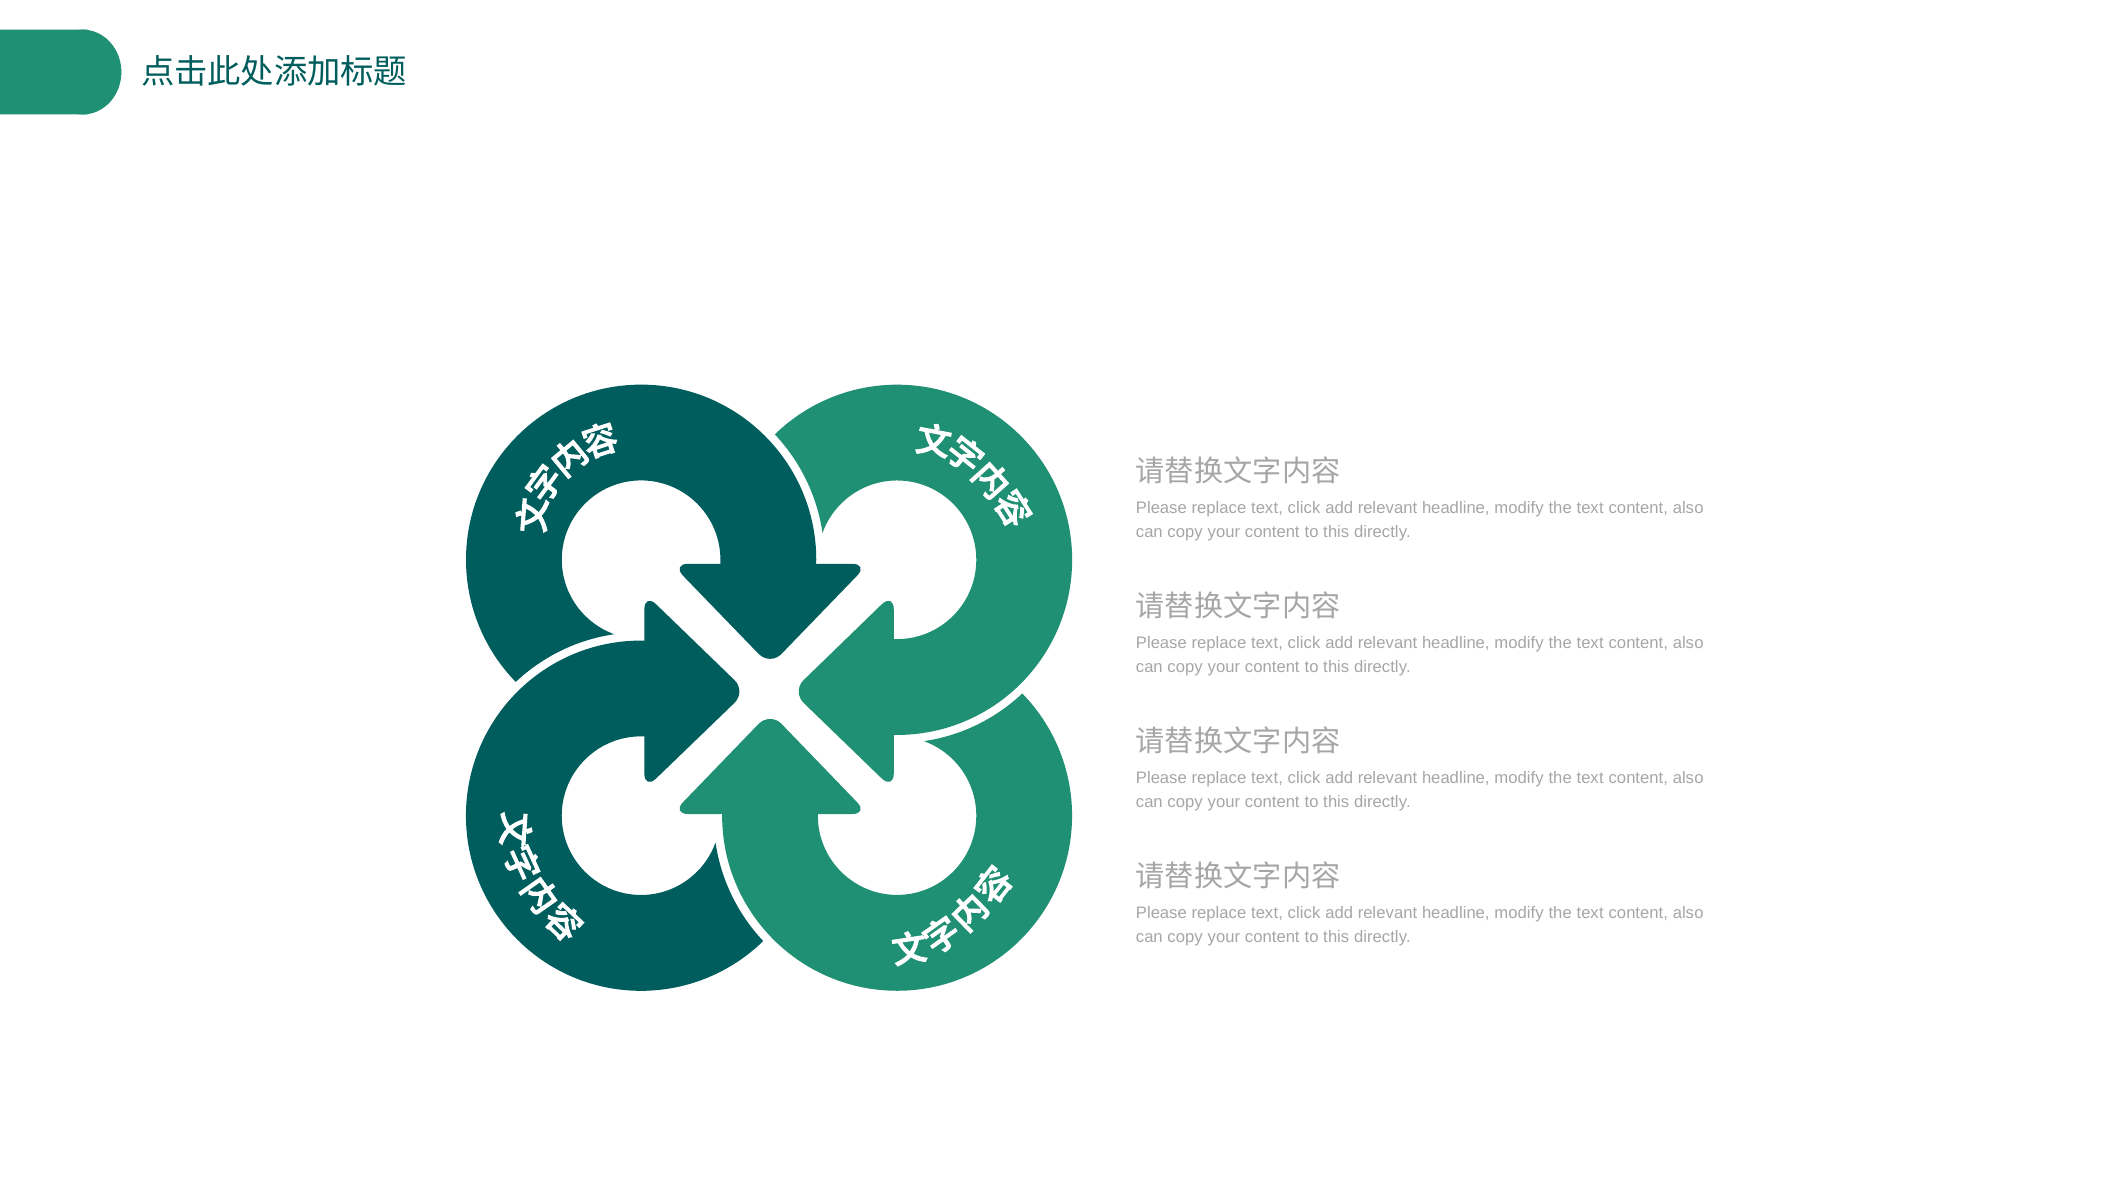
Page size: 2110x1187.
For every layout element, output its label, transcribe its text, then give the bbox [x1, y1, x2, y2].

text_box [1135, 444, 1728, 539]
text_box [1135, 850, 1728, 945]
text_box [465, 384, 1073, 991]
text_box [1135, 715, 1728, 810]
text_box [1135, 580, 1728, 674]
text_box 点击此处添加标题 [126, 42, 437, 102]
